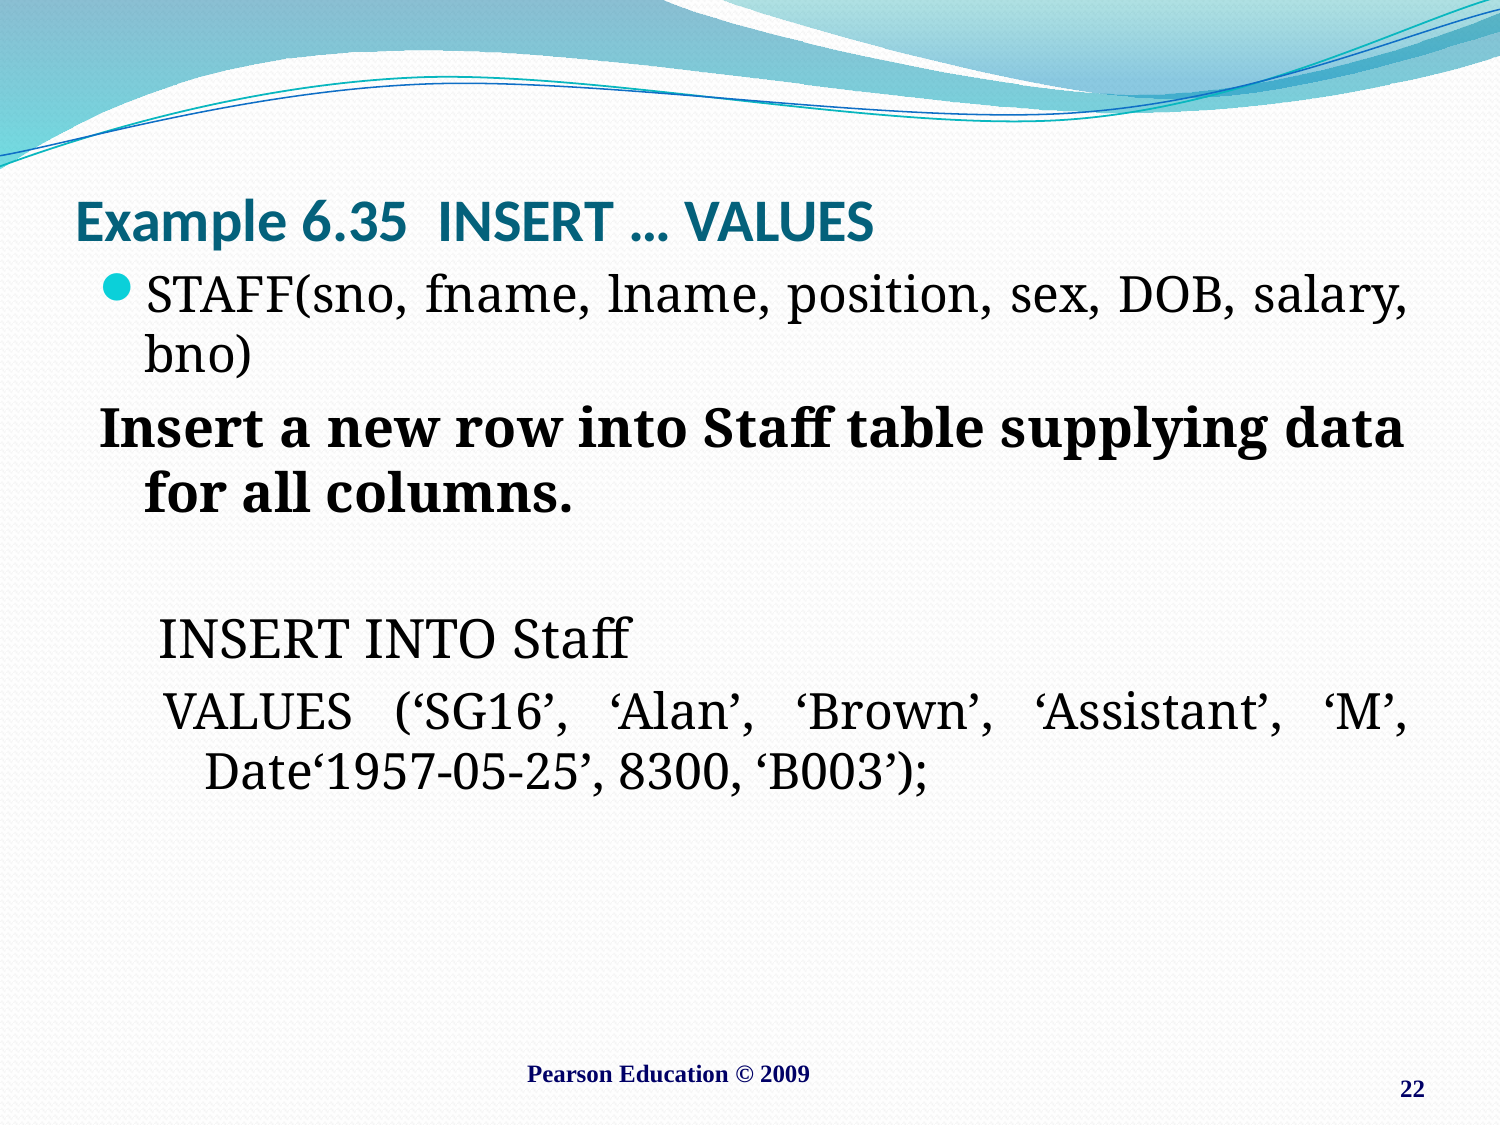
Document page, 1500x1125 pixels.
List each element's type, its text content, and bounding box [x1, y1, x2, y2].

slide_number 22 [1299, 1042, 1425, 1103]
title Example 6.35 INSERT … VALUES [75, 66, 1425, 254]
text_box Pearson Education © 2009 [512, 1050, 1038, 1095]
list STAFF(sno, fname, lname, position, sex, DOB, salary, bno) Insert a new row into Staff table supplying data for all columns. INSERT INTO Staff VALUES (‘SG16’, ‘Alan’, ‘Brown’, ‘Assistant’, ‘M’, Date‘1957-05-25’, 8300, ‘B003’); [84, 255, 1424, 931]
